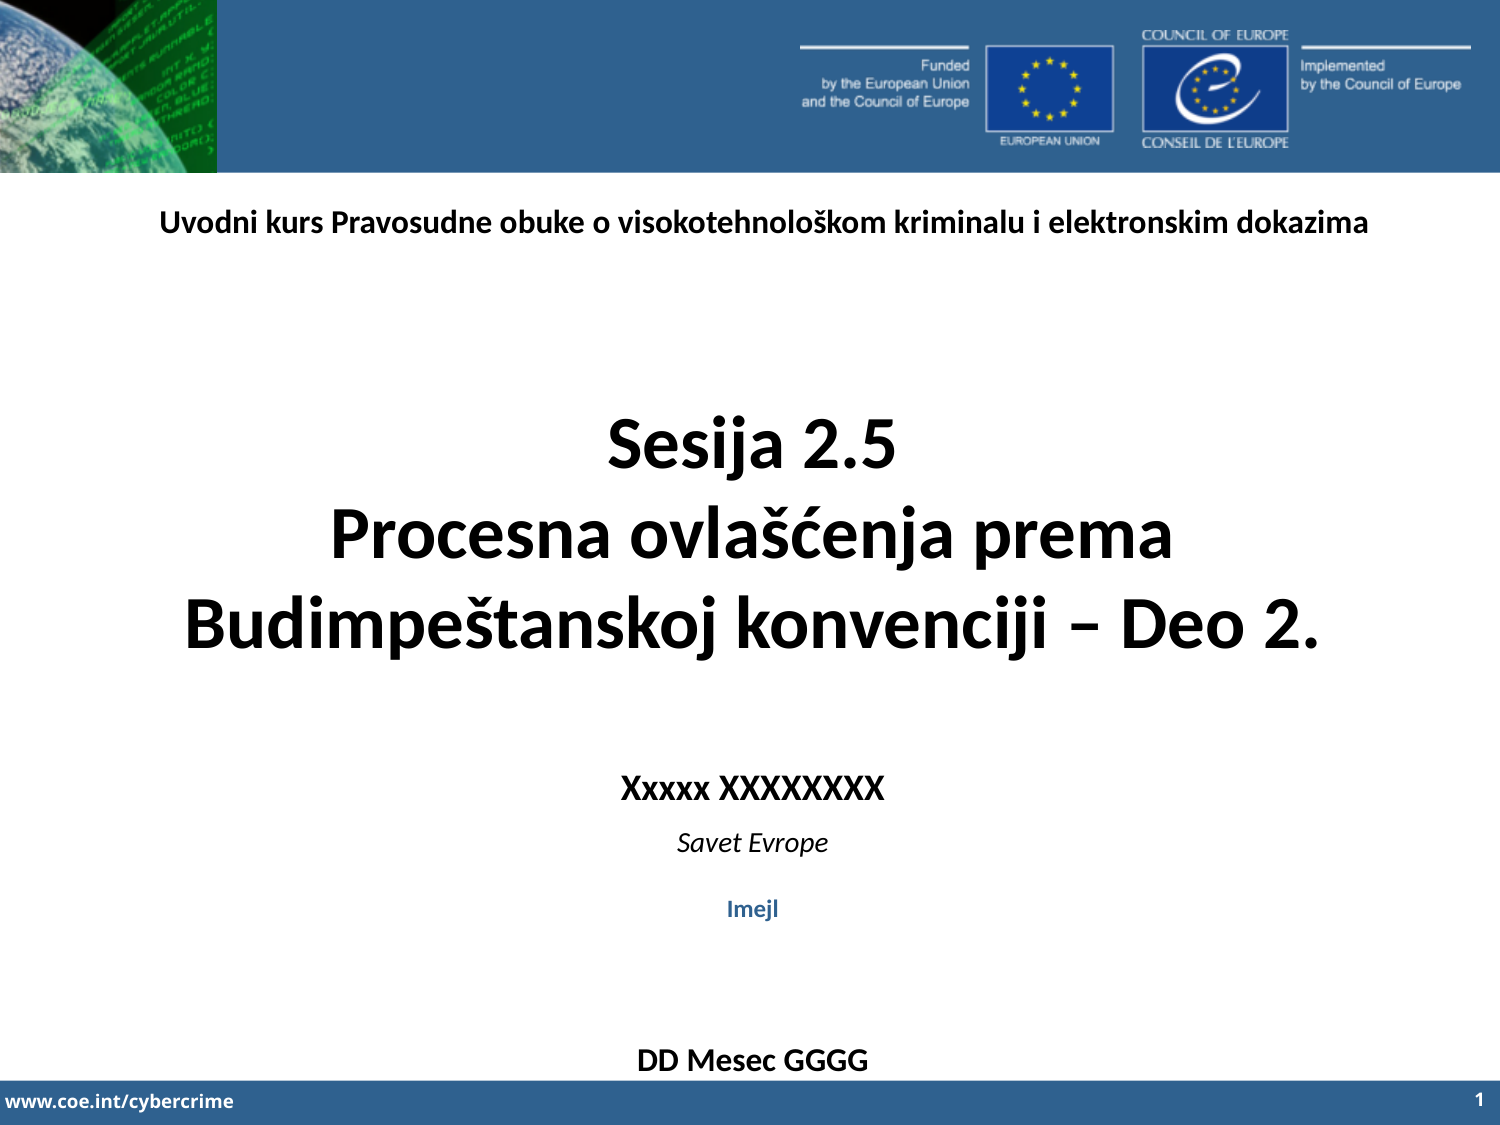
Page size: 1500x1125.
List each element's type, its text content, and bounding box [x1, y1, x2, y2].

text_box Uvodni kurs Pravosudne obuke o visokotehnološkom kriminalu i elektronskim dokazima [59, 193, 1471, 248]
picture [0, 1, 217, 173]
text_box Sesija 2.5 Procesna ovlašćenja prema Budimpeštanskoj konvenciji – Deo 2. Xxxxx XXXXXXXX Savet Evrope Imejl DD Mesec GGGG [47, 385, 1459, 1086]
picture [799, 30, 1471, 148]
